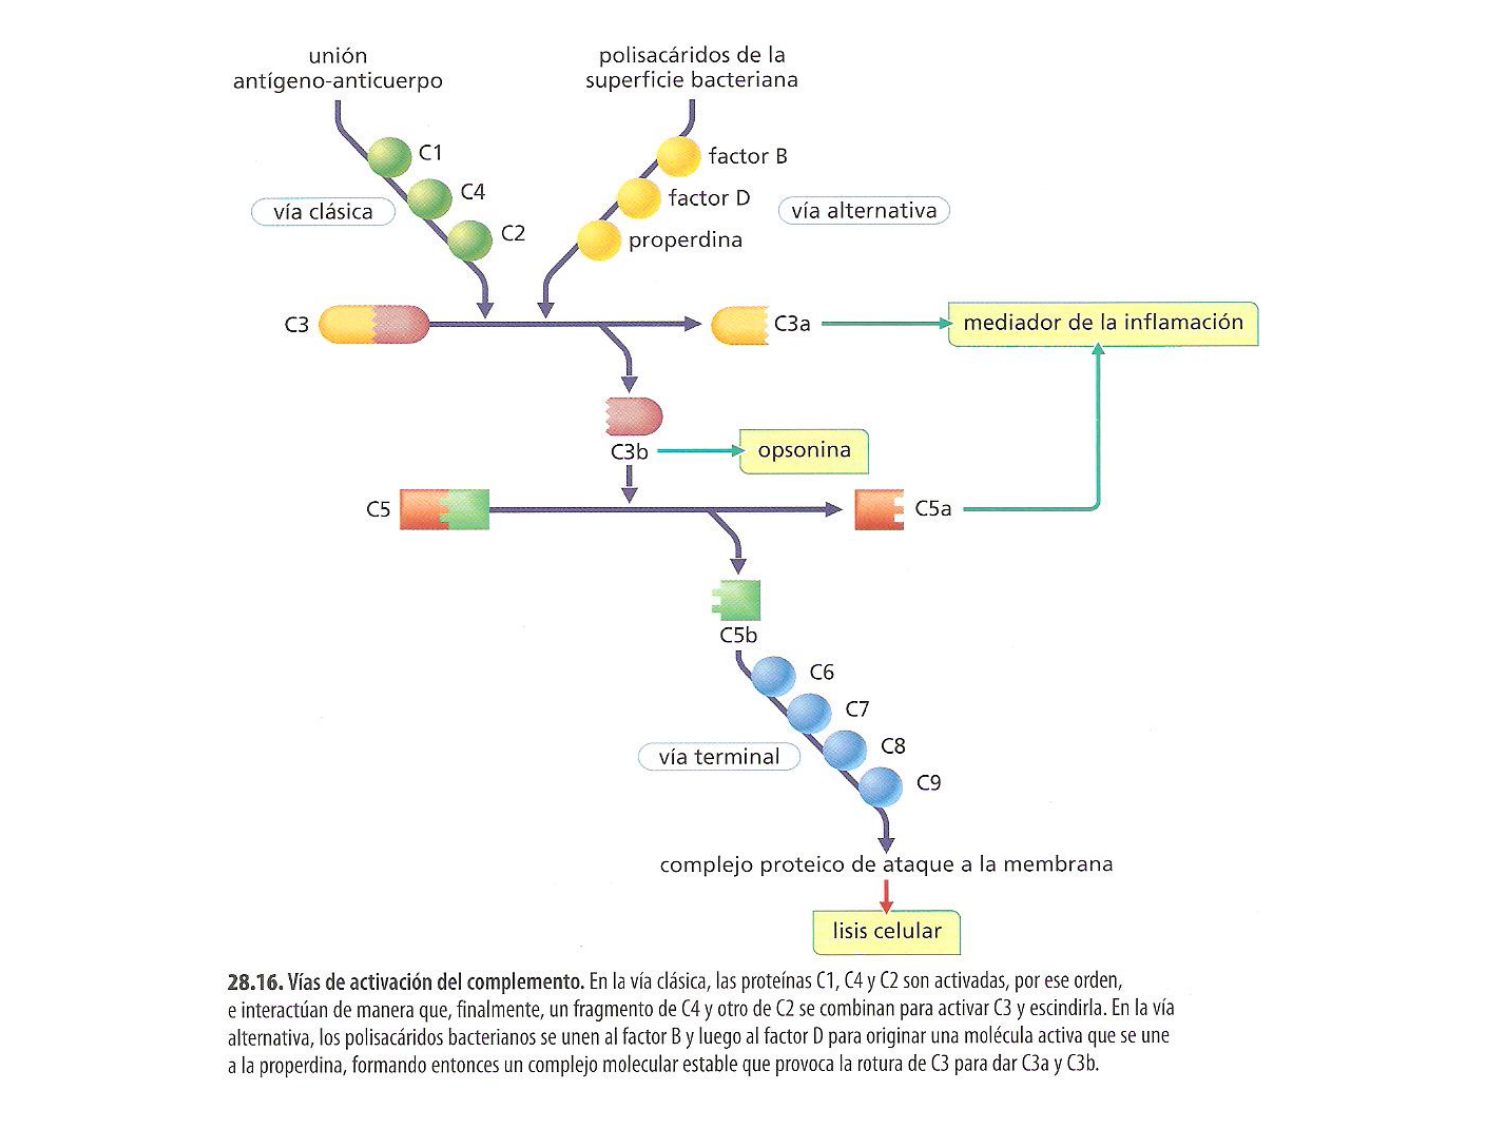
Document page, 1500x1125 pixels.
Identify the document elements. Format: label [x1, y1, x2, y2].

picture [210, 34, 1274, 1091]
